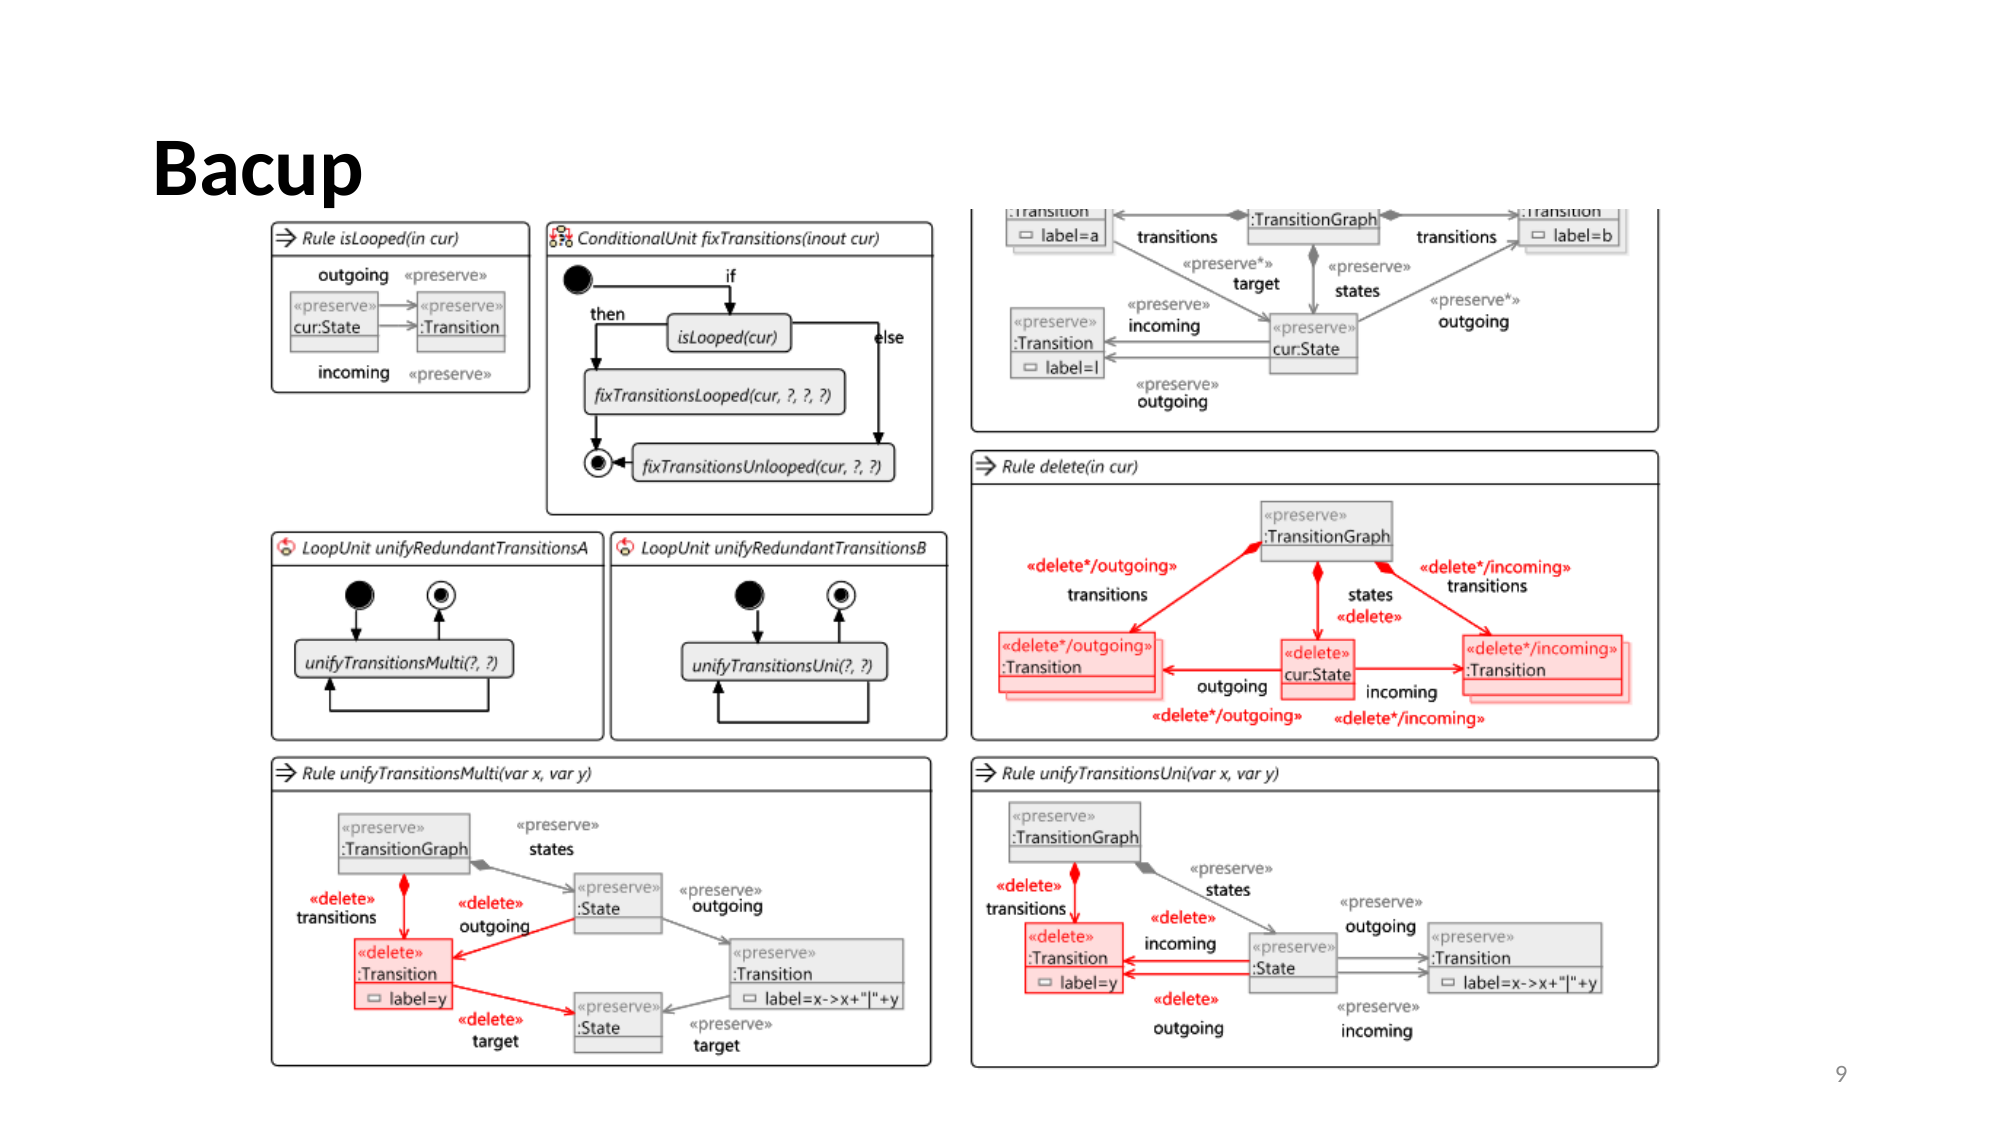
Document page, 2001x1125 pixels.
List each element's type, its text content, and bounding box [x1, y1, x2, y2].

slide_number 9 [1706, 1042, 1863, 1103]
title Bacup [137, 59, 2000, 278]
footer Henshin: A Usability-Focused Framework for EMF Model Transformation Development [163, 1042, 1706, 1103]
picture [246, 209, 1706, 1089]
